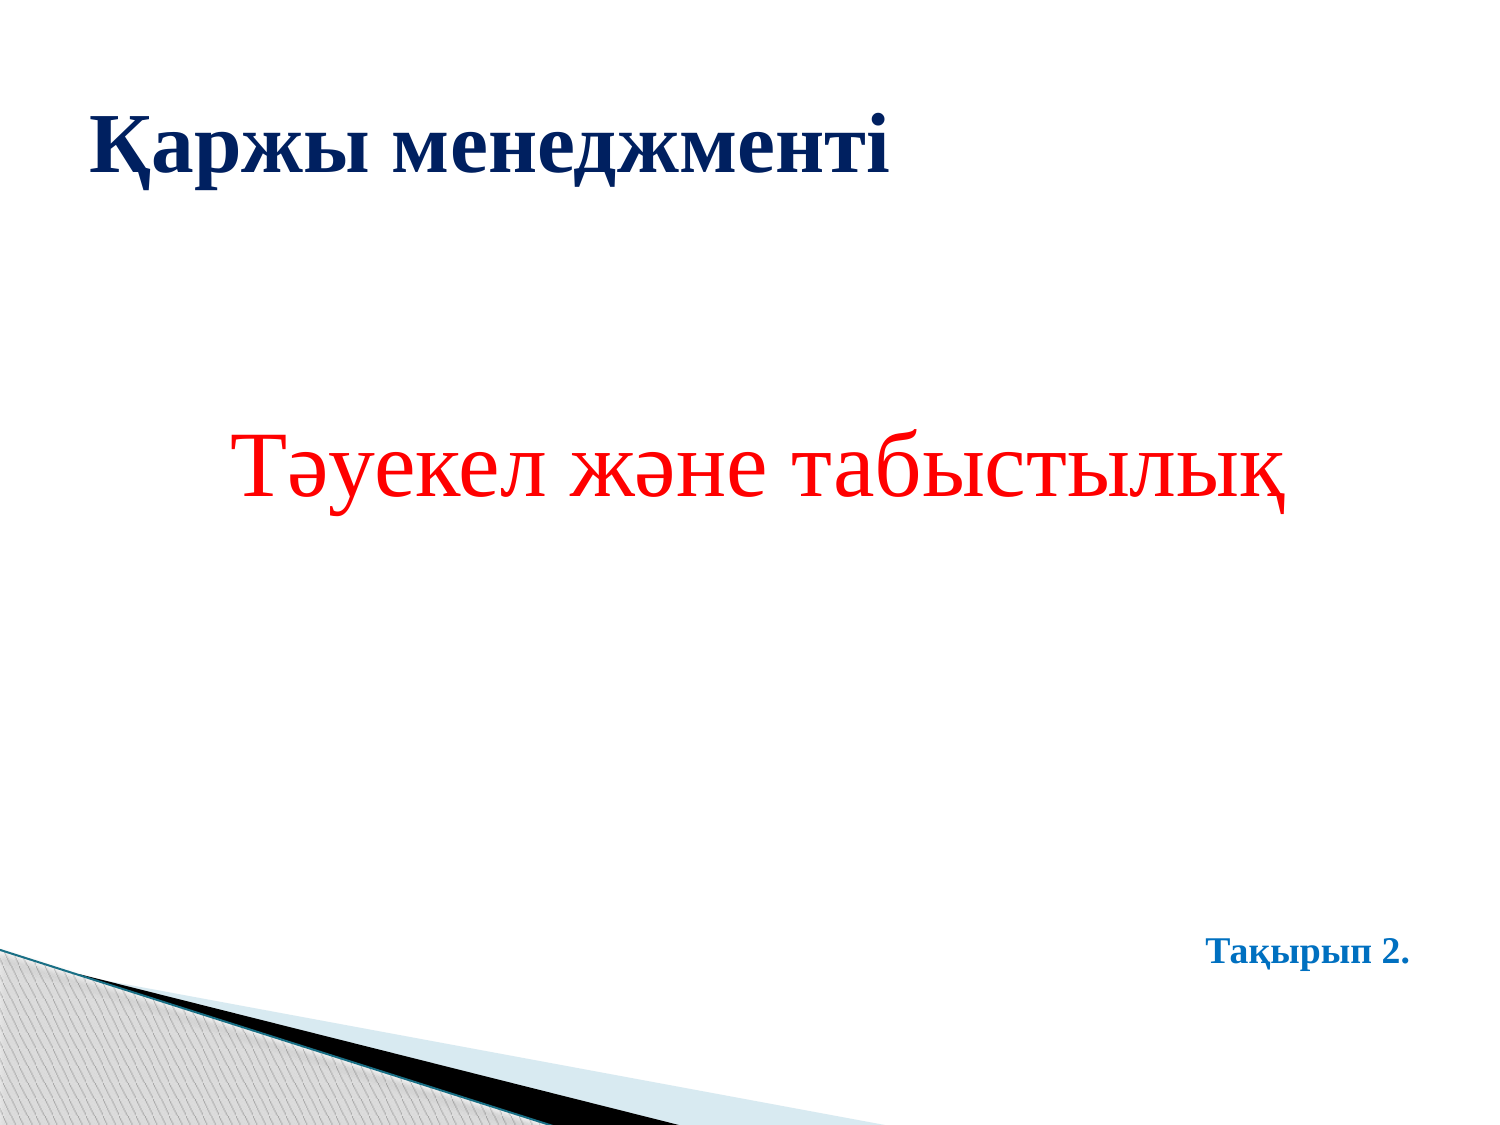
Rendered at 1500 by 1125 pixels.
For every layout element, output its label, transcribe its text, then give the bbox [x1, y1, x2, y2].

title Қаржы менеджменті [75, 45, 1425, 233]
list Тәуекел және табыстылық Тақырып 2. [75, 243, 1425, 986]
